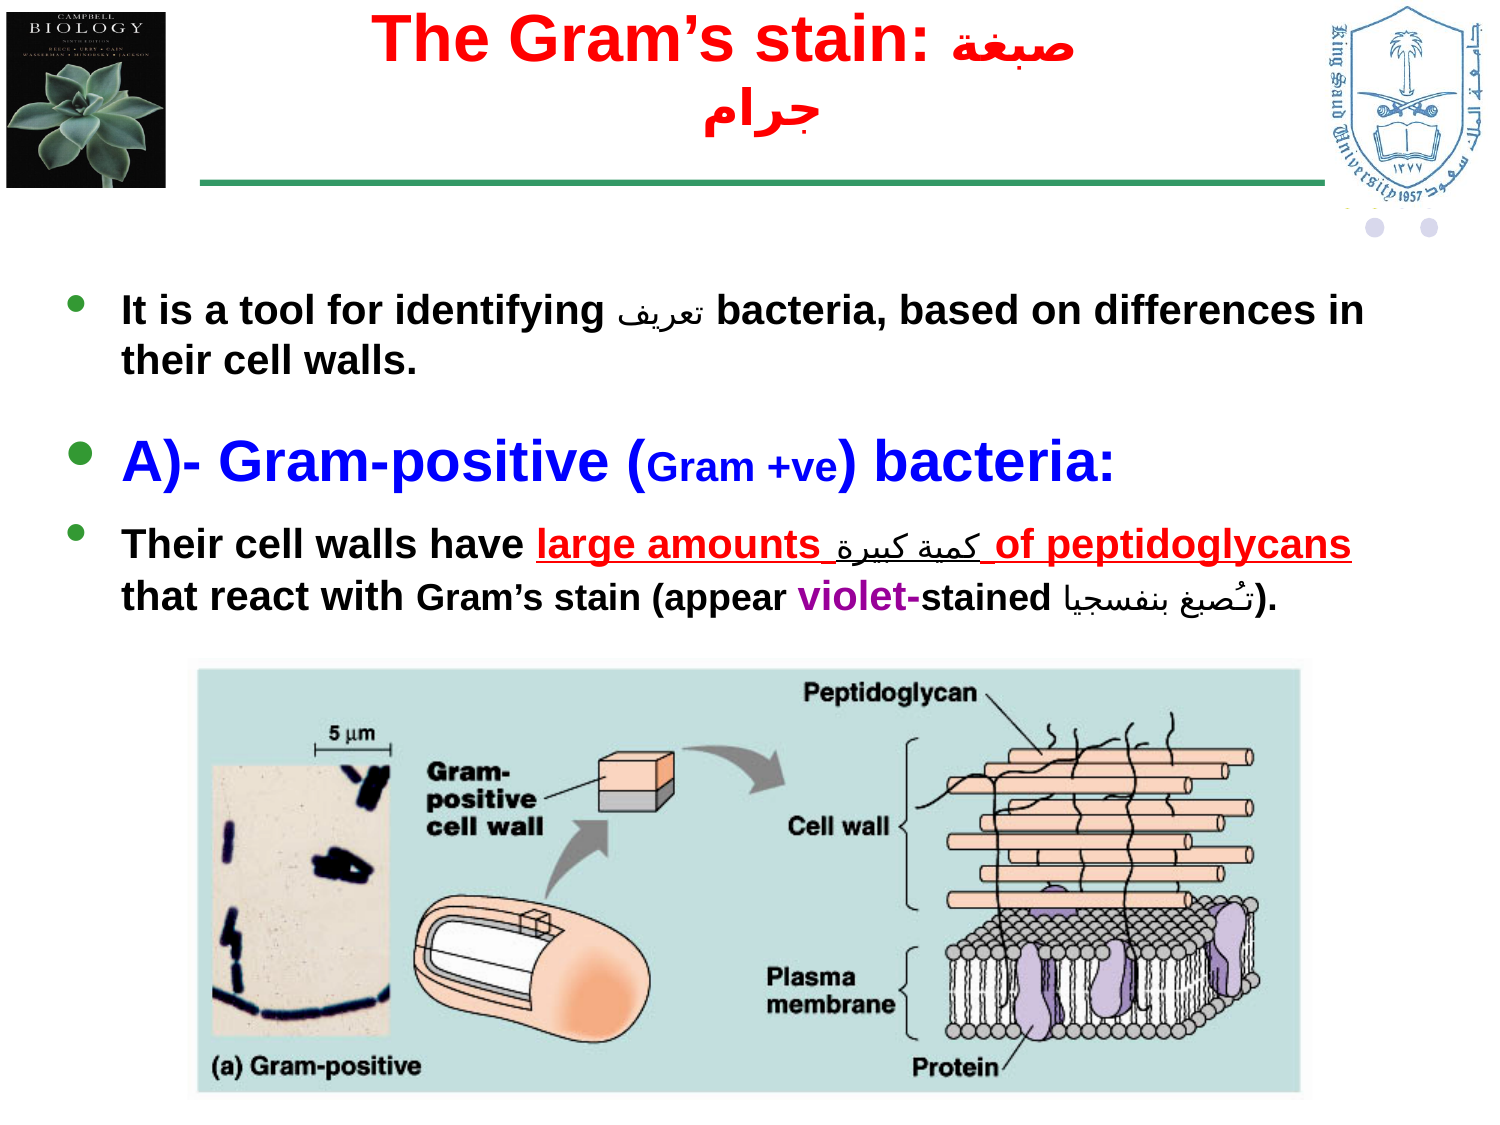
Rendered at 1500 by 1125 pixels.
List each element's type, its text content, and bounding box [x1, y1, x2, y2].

picture [187, 658, 1313, 1101]
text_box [5, 0, 1488, 209]
list It is a tool for identifying تعريف bacteria, based on differences in their cell walls. A)- Gram-positive (Gram +ve) bacteria: Their cell walls have large amounts كمية كبيرة of peptidoglycans that react with Gram’s stain (appear violet-stained تـُصبغ بنفسجيا). [50, 275, 1400, 928]
